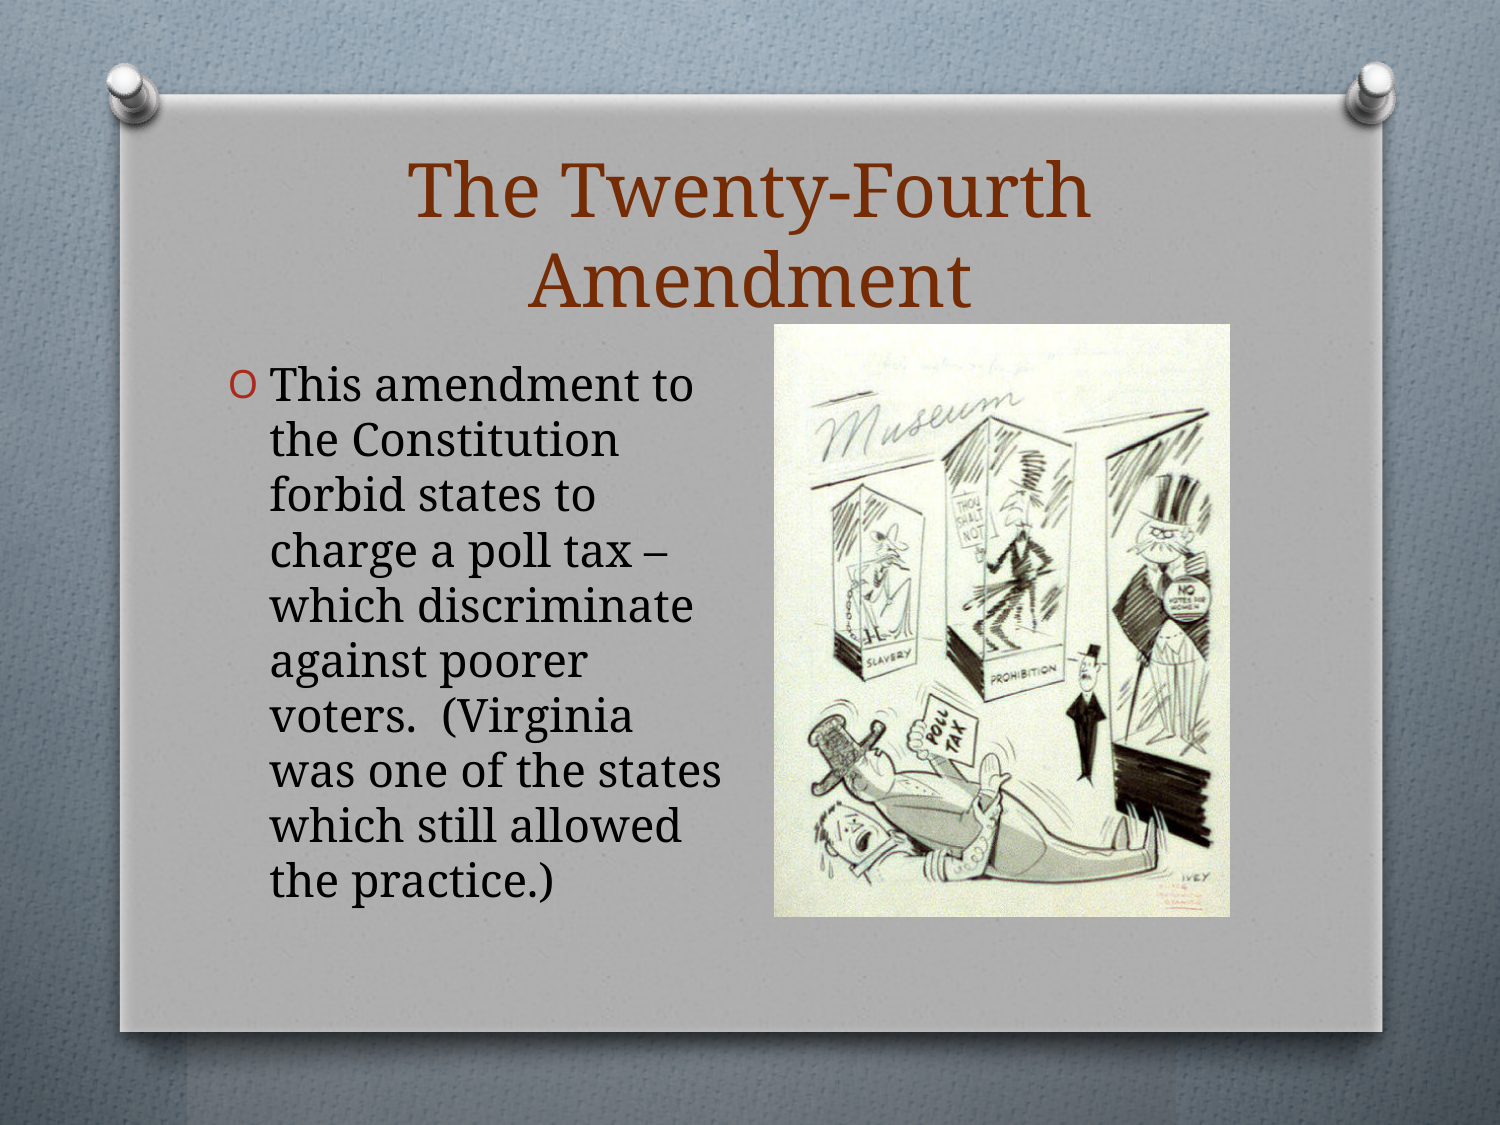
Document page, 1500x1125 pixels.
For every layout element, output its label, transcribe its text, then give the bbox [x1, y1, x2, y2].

picture [1317, 35, 1439, 156]
title The Twenty-Fourth Amendment [179, 134, 1323, 332]
list This amendment to the Constitution forbid states to charge a poll tax – which discriminate against poorer voters. (Virginia was one of the states which still allowed the practice.) [213, 348, 738, 939]
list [774, 324, 1231, 917]
picture [75, 29, 198, 153]
